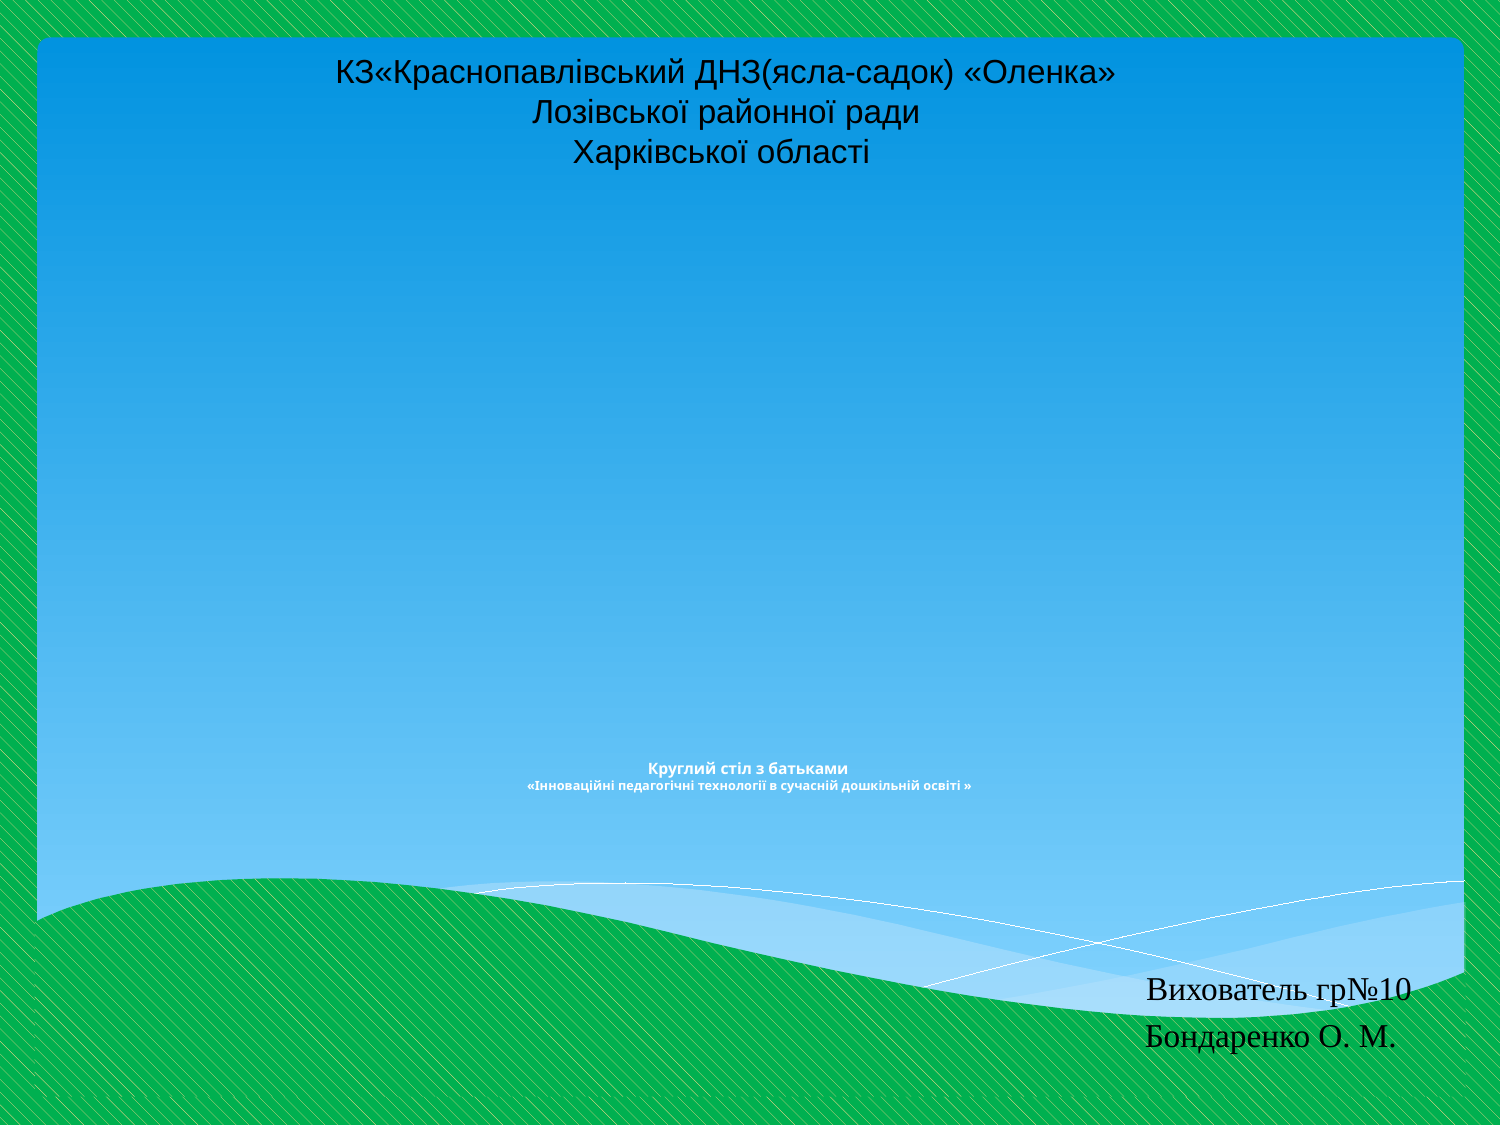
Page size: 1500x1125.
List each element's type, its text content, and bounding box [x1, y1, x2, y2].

title Круглий стіл з батьками «Інноваційні педагогічні технології в сучасній дошкільній освіті » [124, 278, 1376, 847]
text_box КЗ«Краснопавлівський ДНЗ(ясла-садок) «Оленка» Лозівської районної ради Харківської області [182, 42, 1270, 218]
subtitle Вихователь гр№10 Бондаренко О. М. [749, 912, 1500, 1037]
